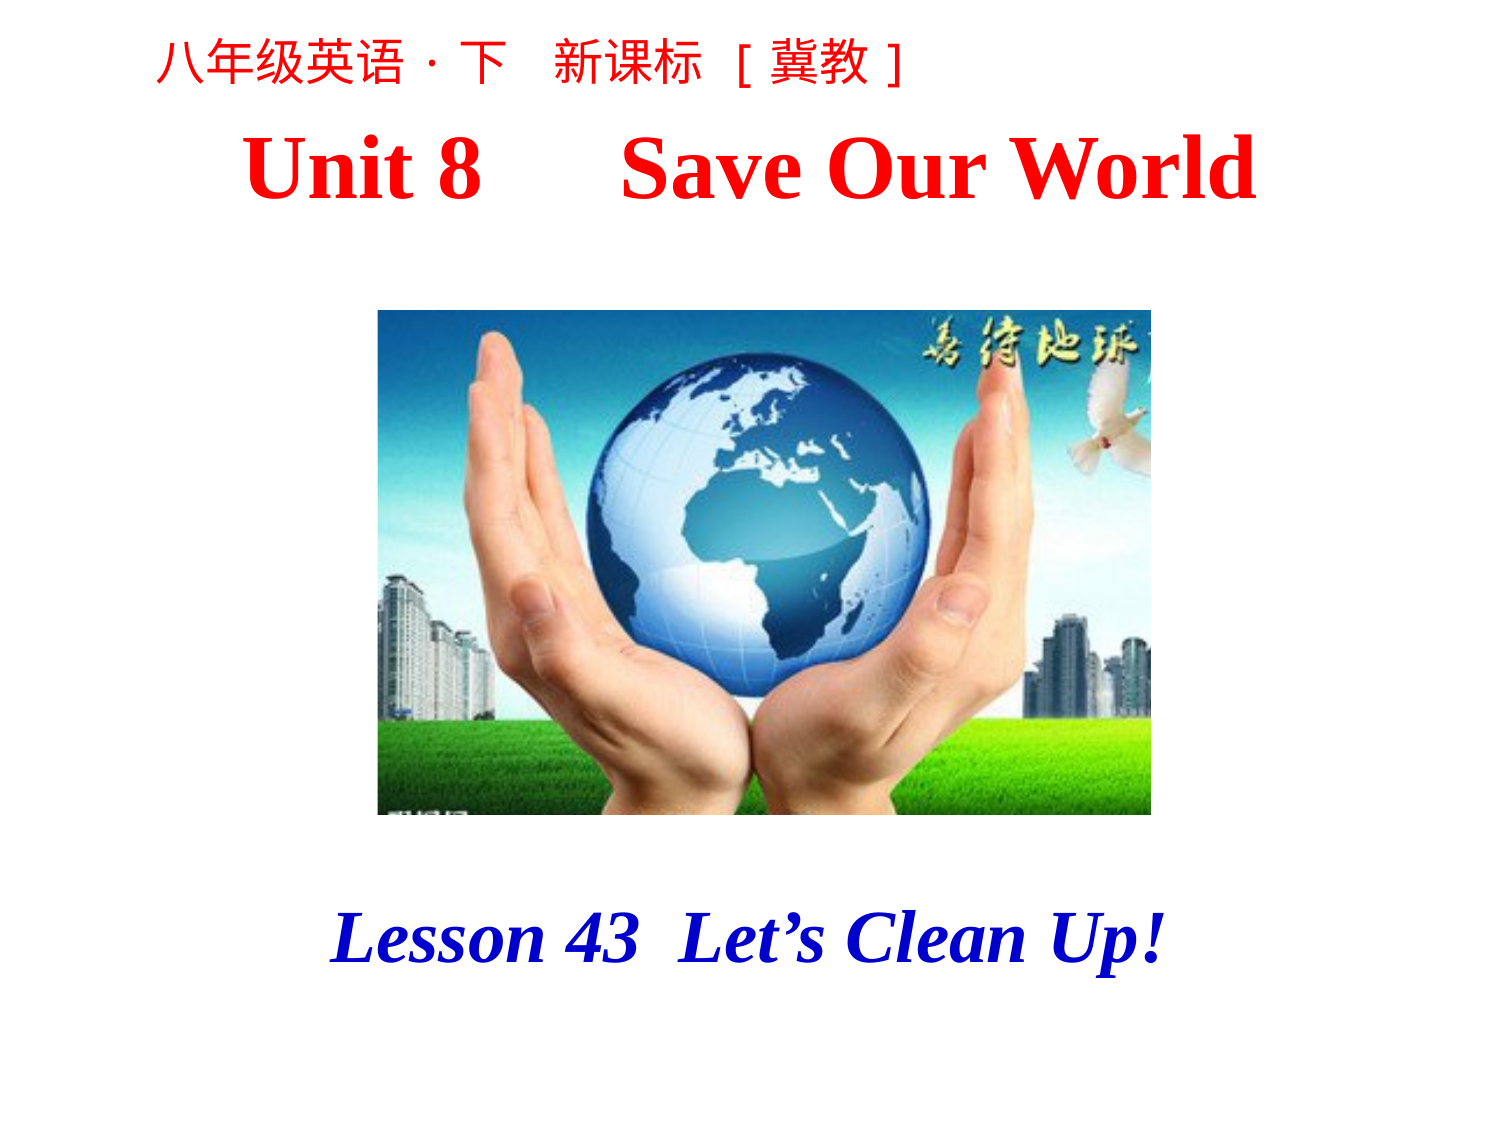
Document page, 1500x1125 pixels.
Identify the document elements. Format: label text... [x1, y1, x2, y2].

text_box Unit 8 Save Our World [165, 99, 1335, 225]
picture [377, 310, 1152, 815]
text_box 八年级英语·下 新课标 [冀教] [0, 23, 1067, 99]
text_box Lesson 43 Let’s Clean Up! [0, 791, 1500, 985]
